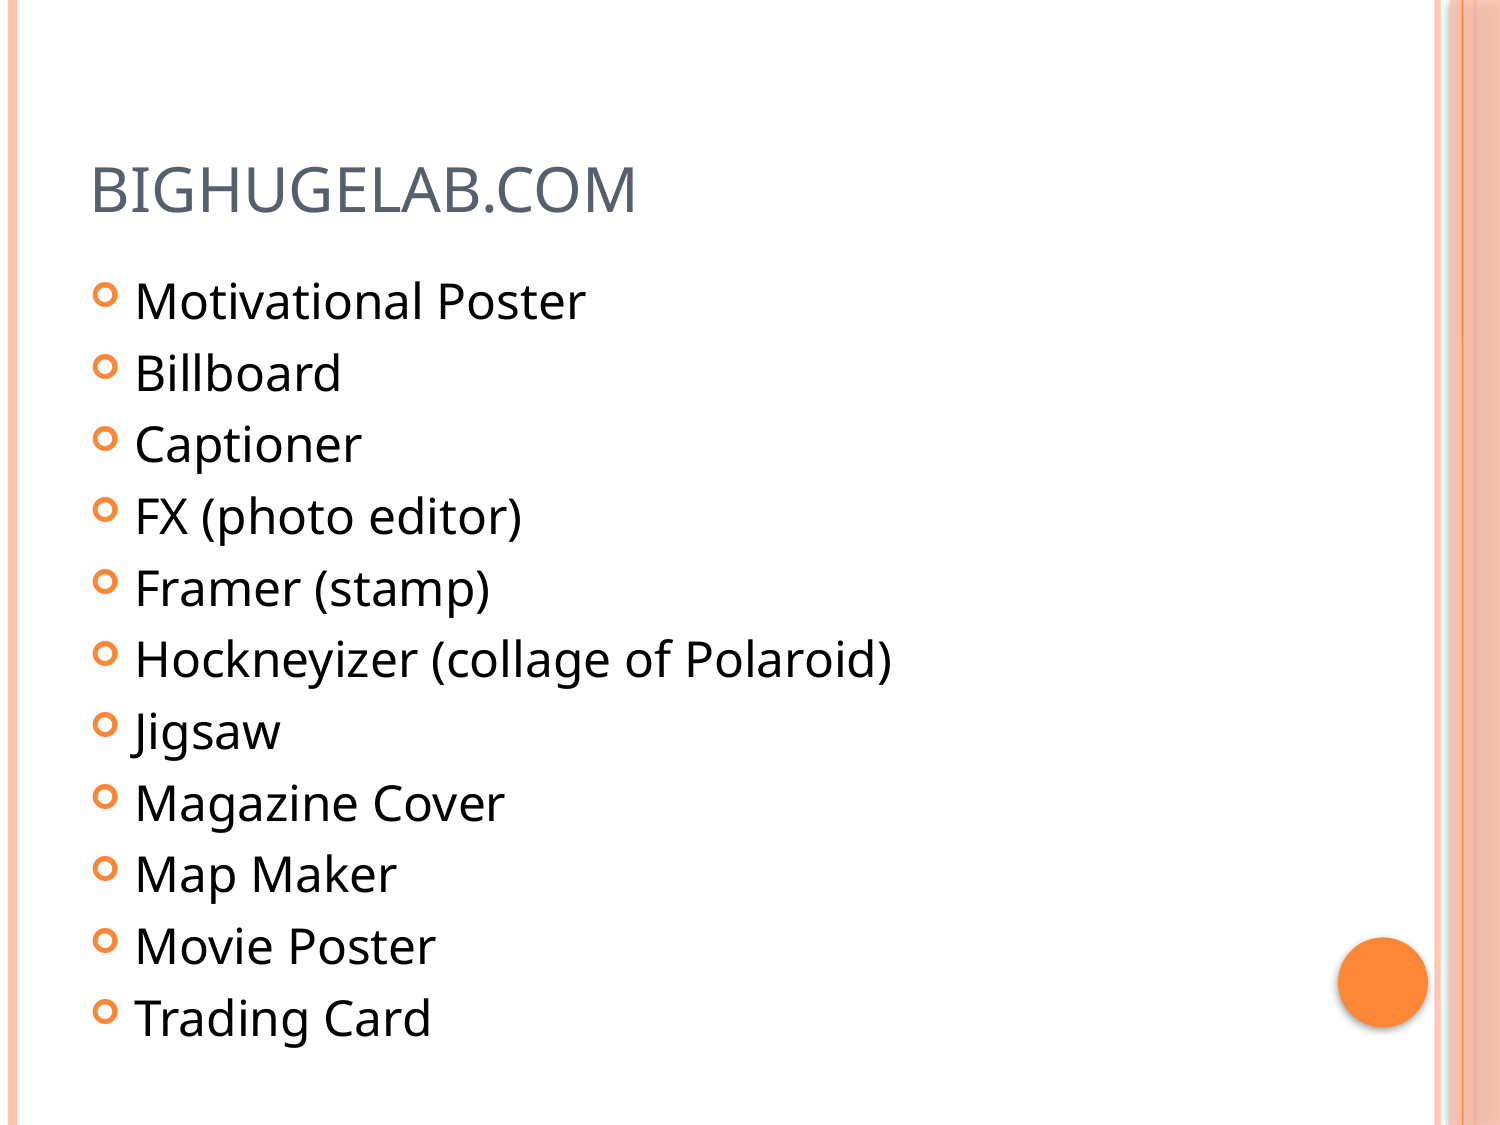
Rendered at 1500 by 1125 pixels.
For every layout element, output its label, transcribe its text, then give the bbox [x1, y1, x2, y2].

list Motivational Poster Billboard Captioner FX (photo editor) Framer (stamp) Hockneyizer (collage of Polaroid) Jigsaw Magazine Cover Map Maker Movie Poster Trading Card [75, 262, 1300, 1062]
title BigHugeLab.com [75, 45, 1300, 233]
